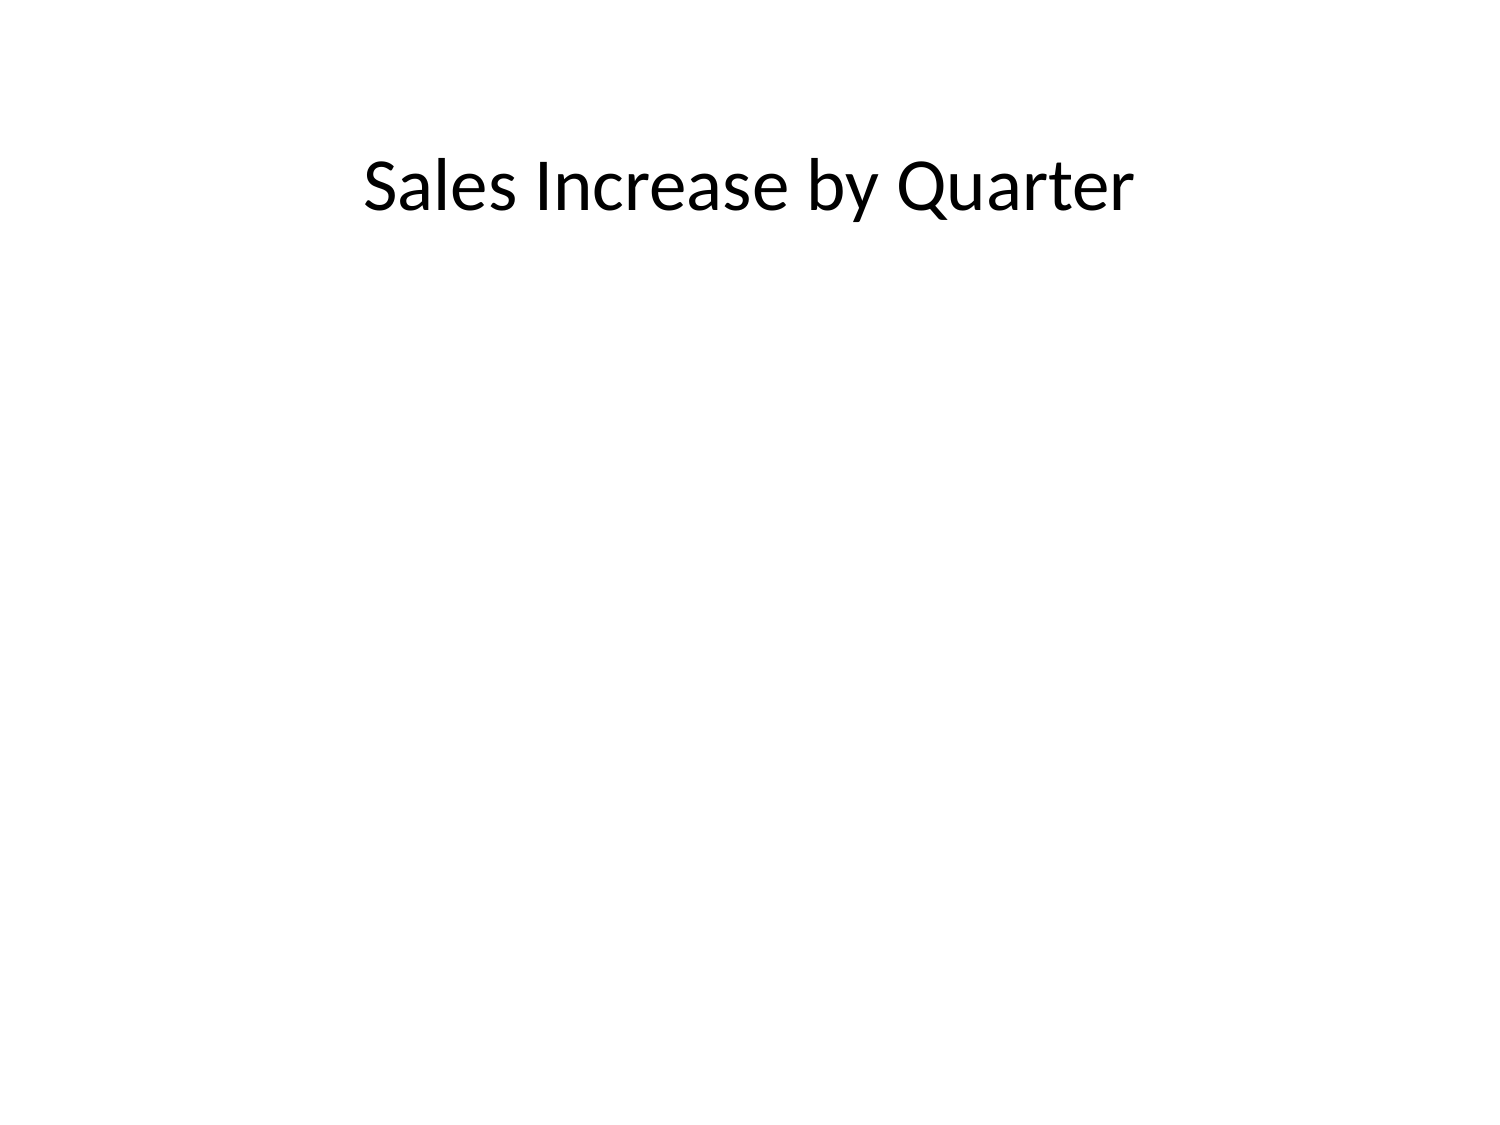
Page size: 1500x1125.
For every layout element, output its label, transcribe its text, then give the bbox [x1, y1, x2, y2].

title Sales Increase by Quarter [75, 45, 1425, 233]
